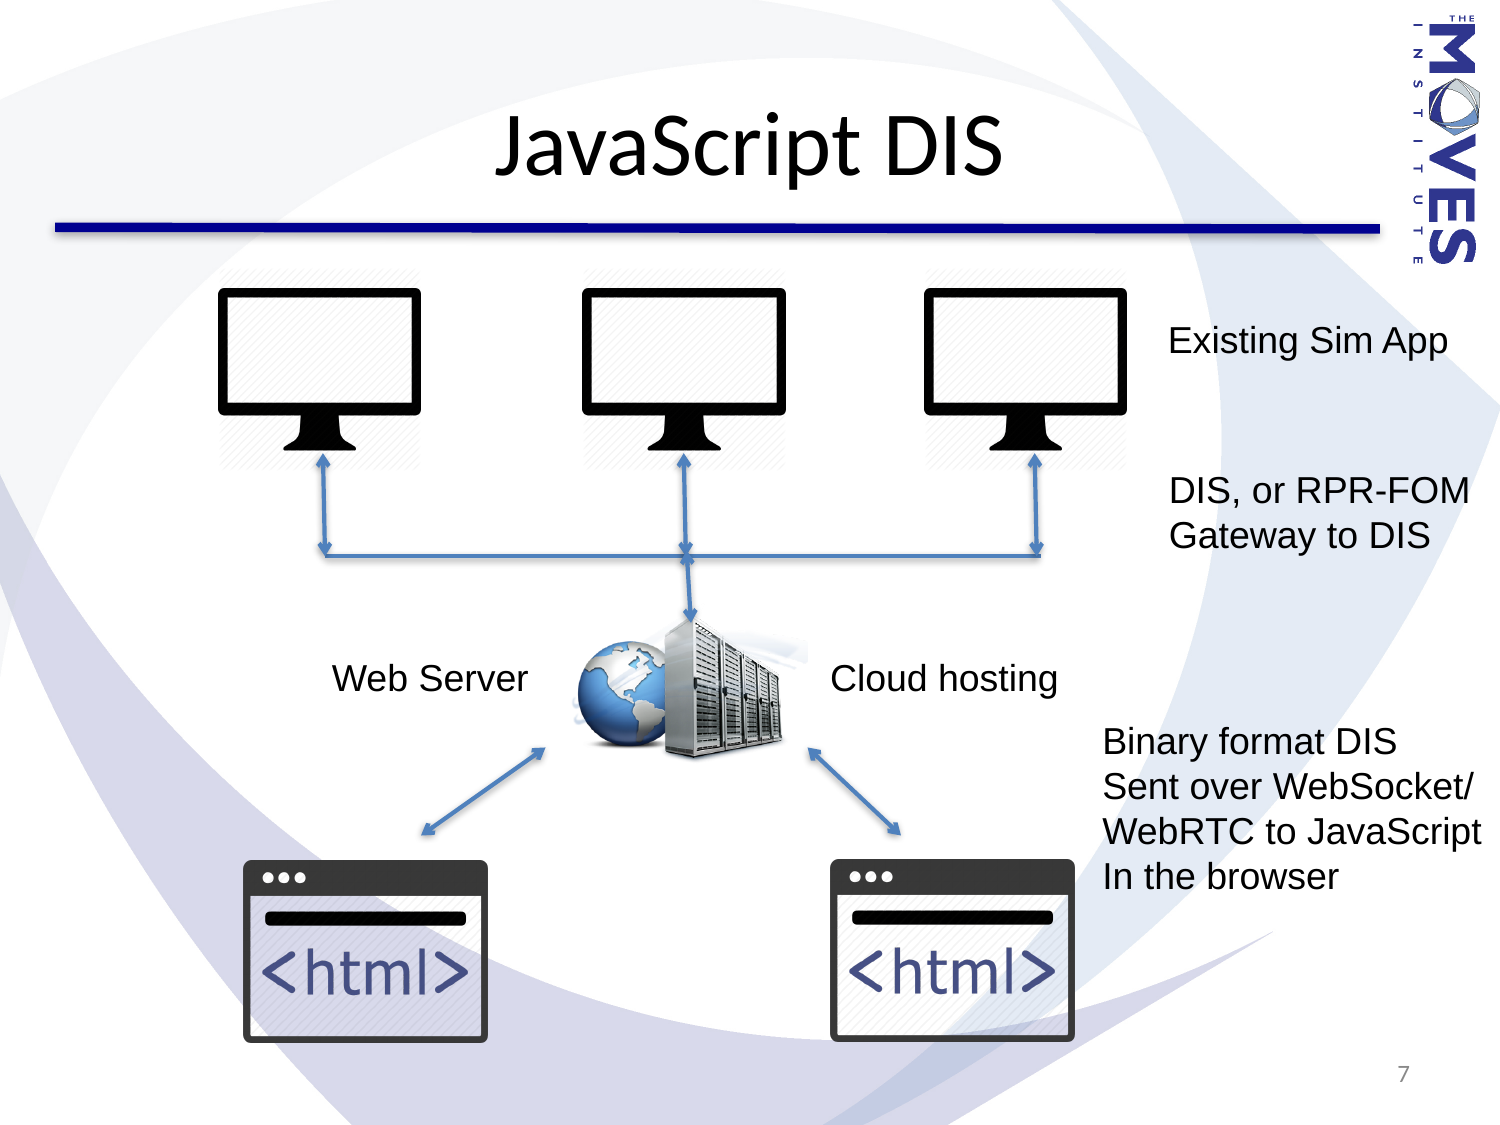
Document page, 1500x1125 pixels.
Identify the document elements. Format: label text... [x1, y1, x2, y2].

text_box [420, 747, 546, 836]
text_box Existing Sim App [1153, 309, 1464, 369]
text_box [807, 747, 902, 836]
title JavaScript DIS [75, 45, 1425, 233]
text_box Web Server [317, 646, 544, 706]
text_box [322, 452, 326, 557]
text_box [683, 452, 687, 551]
text_box DIS, or RPR-FOM Gateway to DIS [1153, 459, 1486, 564]
text_box Binary format DIS Sent over WebSocket/ WebRTC to JavaScript In the browser [1087, 709, 1497, 905]
slide_number 7 [1074, 1042, 1425, 1103]
text_box Cloud hosting [815, 647, 1074, 707]
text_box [686, 550, 692, 624]
picture [0, 0, 1500, 1125]
